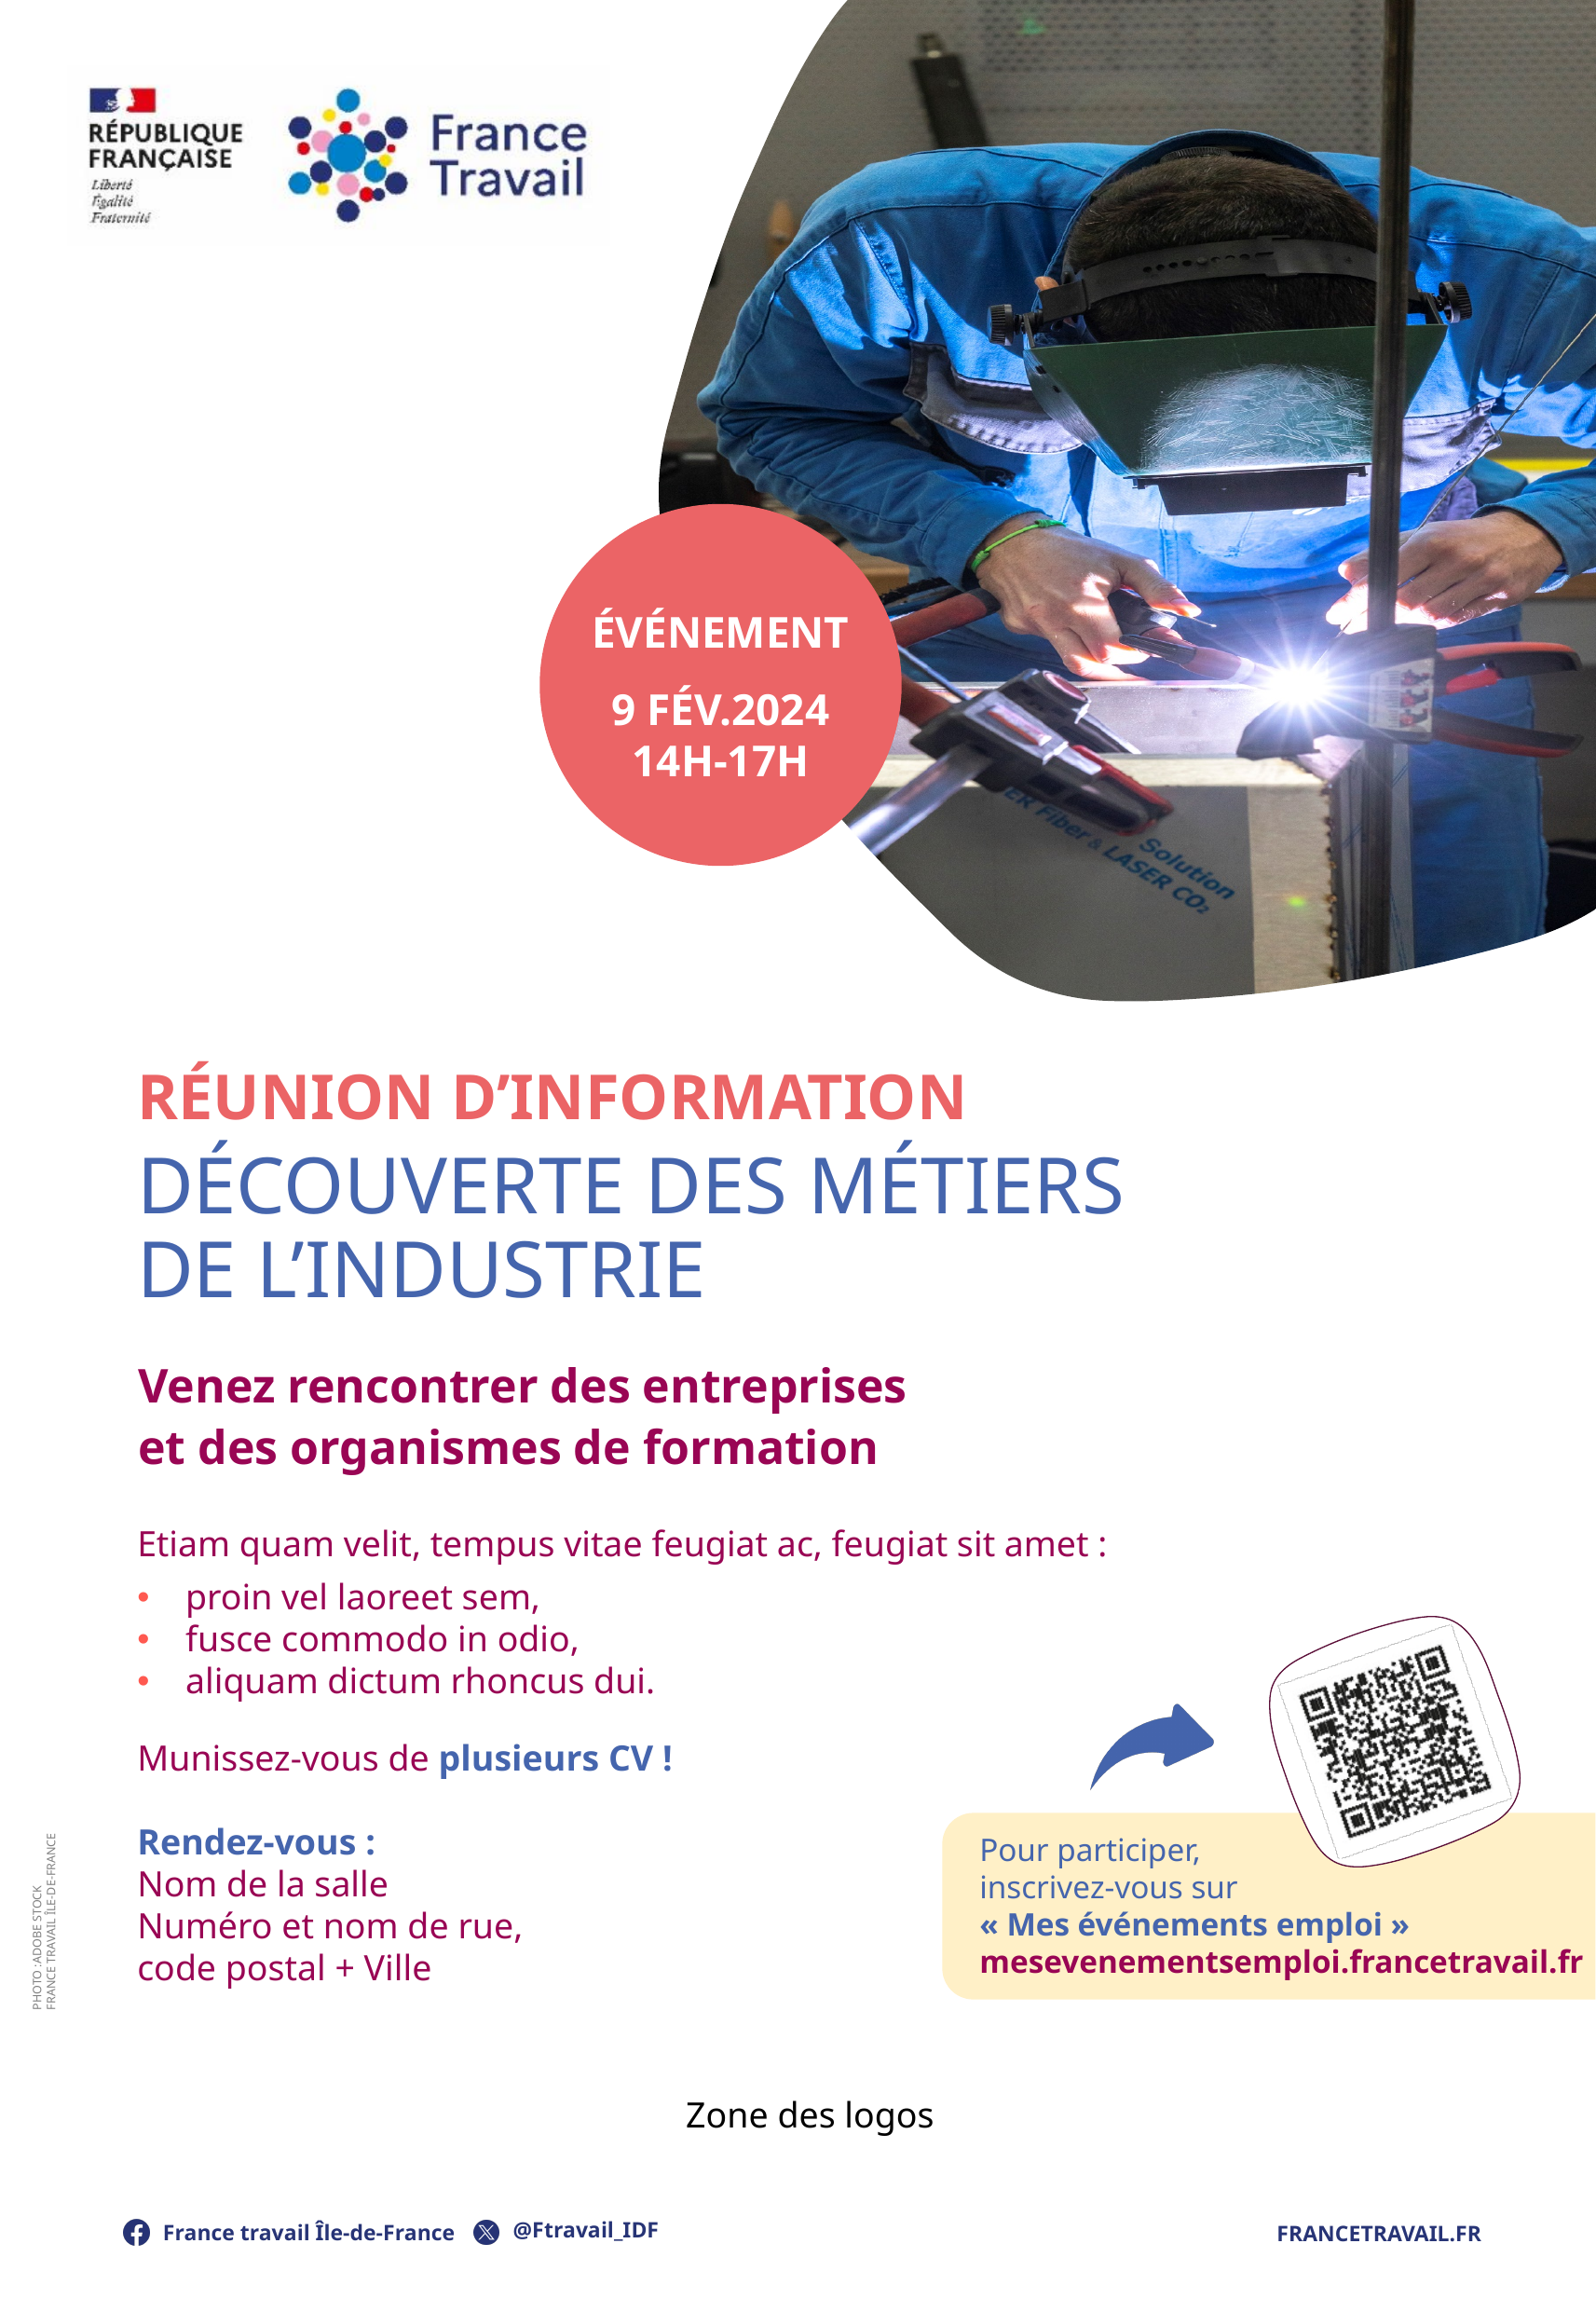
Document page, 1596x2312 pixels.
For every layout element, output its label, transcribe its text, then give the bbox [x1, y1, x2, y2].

text_box [940, 1811, 1596, 2002]
picture [66, 65, 611, 247]
text_box France travail Île-de-France [149, 2212, 488, 2252]
picture [473, 2219, 500, 2246]
picture [122, 2219, 150, 2246]
text_box Événement 9 fév.2024 14h-17h [473, 607, 968, 792]
text_box [573, 792, 868, 868]
picture [1262, 1610, 1526, 1874]
text_box Etiam quam velit, tempus vitae feugiat ac, feugiat sit amet : proin vel laoreet sem, fusce commodo in odio, aliquam dictum rhoncus dui. Munissez-vous de plusieurs CV ! Rendez-vous : Nom de la salle Numéro et nom de rue, code postal + Ville [123, 1514, 1179, 1995]
text_box @Ftravail_IDF [498, 2209, 699, 2250]
text_box francetravail.fr [1262, 2213, 1522, 2253]
text_box Pour participer, inscrivez-vous sur « Mes événements emploi » mesevenementsemploi.francetravail.fr [965, 1824, 1596, 1987]
text_box Réunion d’information [123, 1050, 1003, 1140]
text_box Venez rencontrer des entreprises et des organismes de formation [124, 1344, 1263, 1481]
text_box [659, 0, 1596, 1002]
text_box Zone des logos [123, 2051, 1497, 2176]
picture [1082, 1690, 1218, 1831]
text_box Découverte des métiers De l’industrie [123, 1140, 1316, 1321]
text_box [555, 502, 886, 607]
